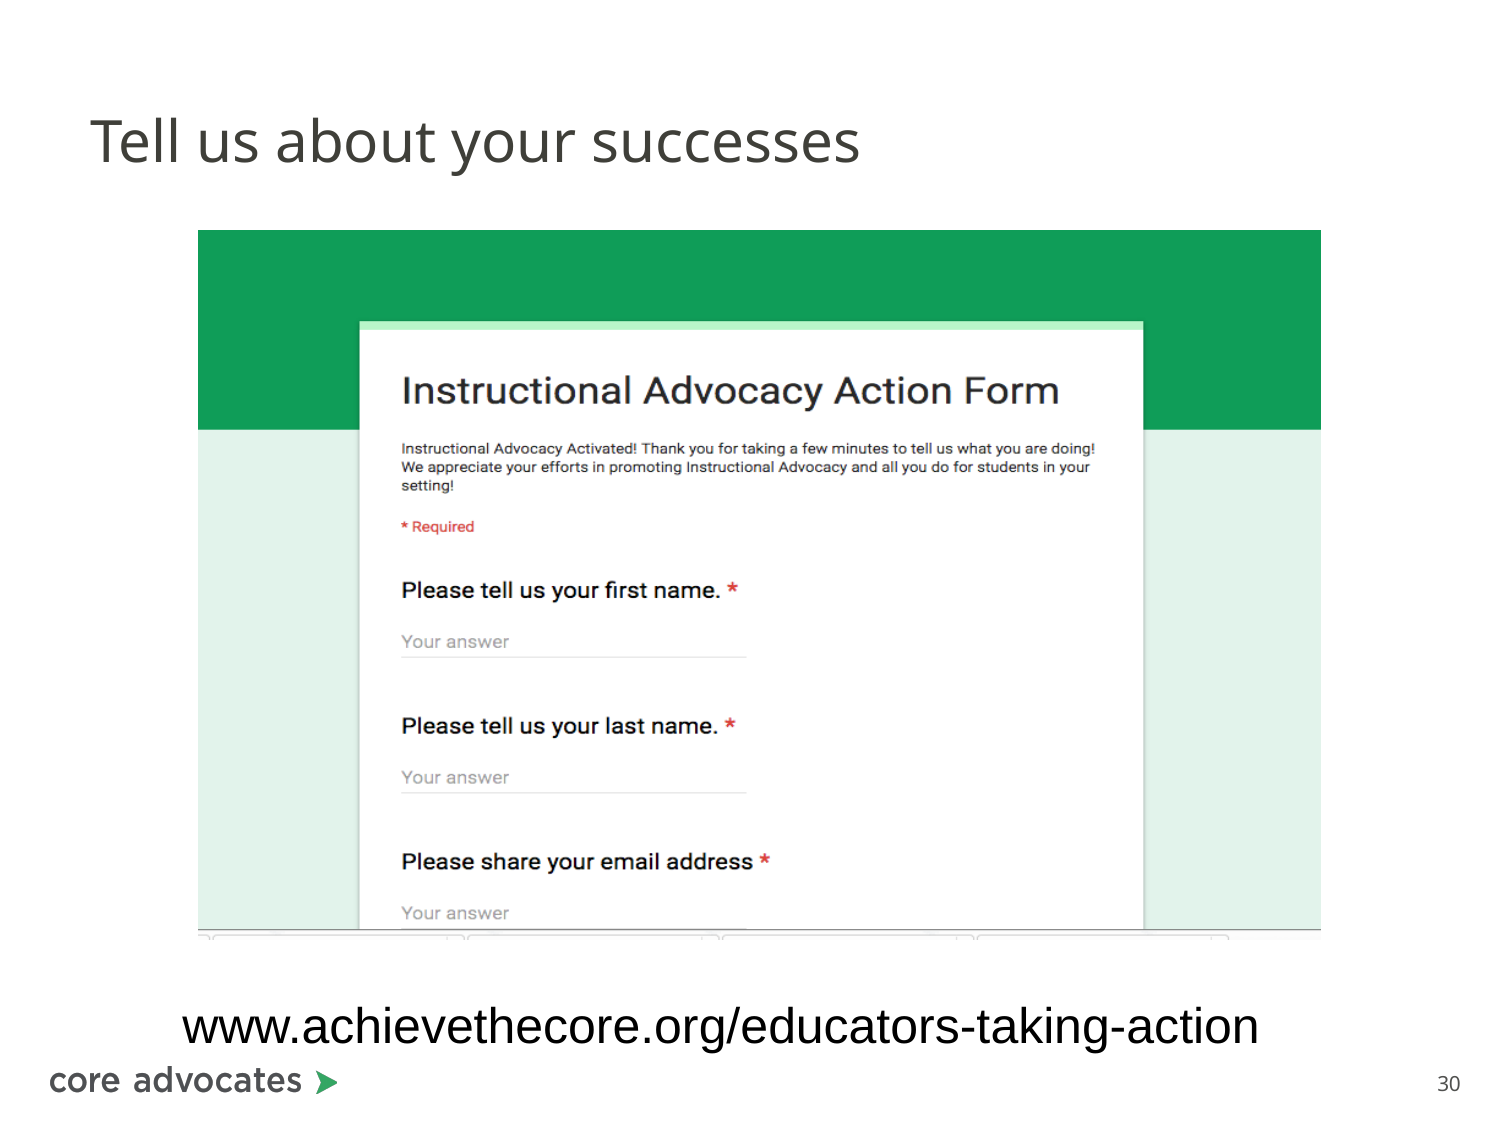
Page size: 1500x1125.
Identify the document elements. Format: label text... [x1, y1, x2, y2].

title Tell us about your successes [75, 45, 1425, 233]
picture [198, 229, 1321, 941]
text_box www.achievethecore.org/educators-taking-action [167, 985, 1362, 1062]
picture [50, 1066, 337, 1094]
